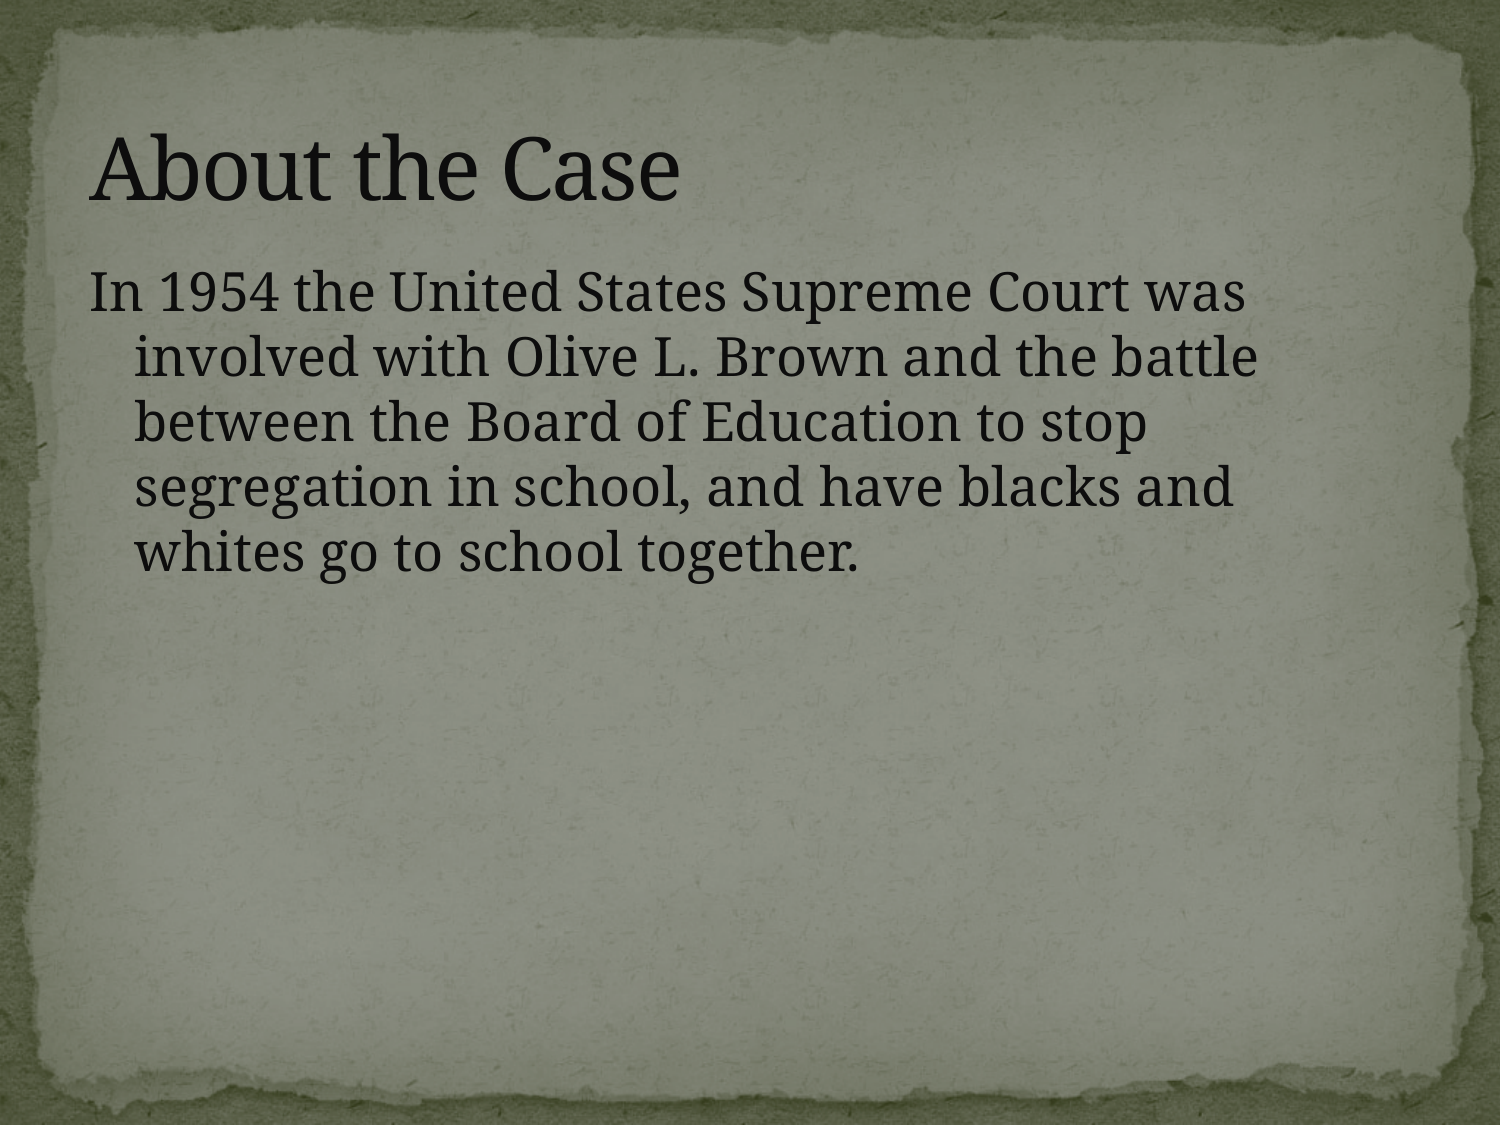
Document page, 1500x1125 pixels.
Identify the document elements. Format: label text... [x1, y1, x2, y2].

list In 1954 the United States Supreme Court was involved with Olive L. Brown and the battle between the Board of Education to stop segregation in school, and have blacks and whites go to school together. [75, 249, 1425, 1000]
title About the Case [74, 24, 1425, 225]
